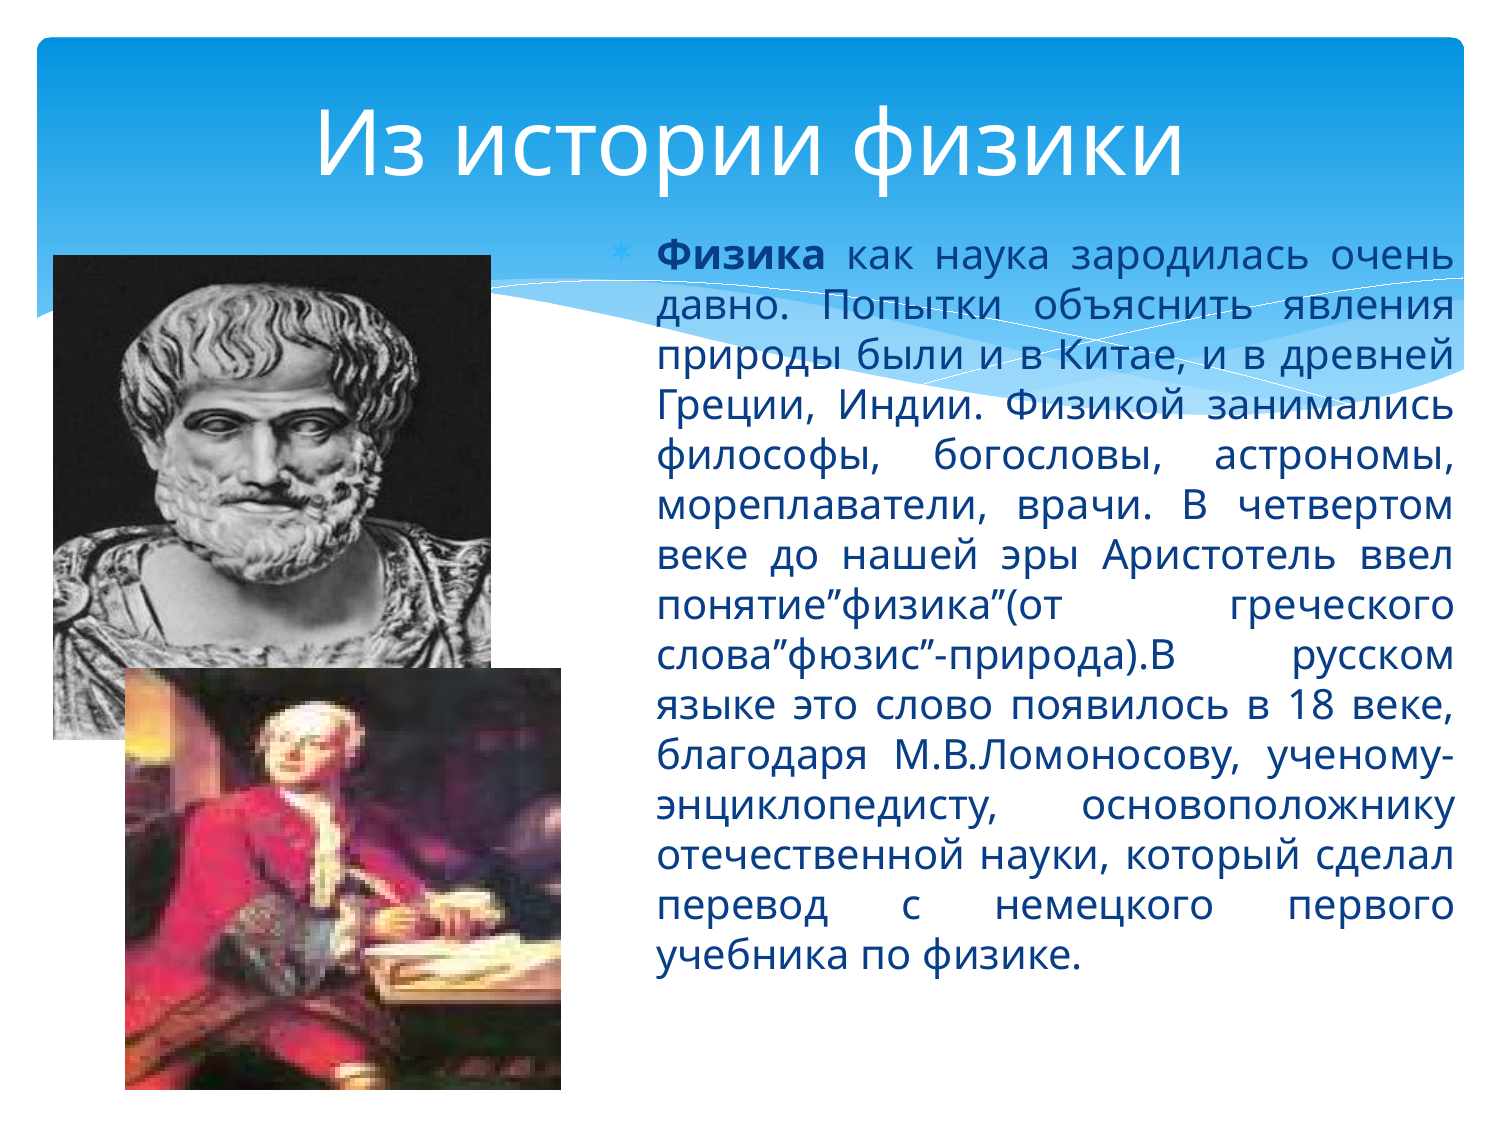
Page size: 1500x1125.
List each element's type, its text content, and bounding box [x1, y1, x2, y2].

title Из истории физики [75, 45, 1425, 233]
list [52, 255, 491, 740]
list Физика как наука зародилась очень давно. Попытки объяснить явления природы были и в Китае, и в древней Греции, Индии. Физикой занимались философы, богословы, астрономы, мореплаватели, врачи. В четвертом веке до нашей эры Аристотель ввел понятие’’физика’’(от греческого слова’’фюзис’’-природа).В русском языке это слово появилось в 18 веке, благодаря М.В.Ломоносову, ученому-энциклопедисту, основоположнику отечественной науки, который сделал перевод с немецкого первого учебника по физике. [596, 220, 1471, 1006]
picture [124, 668, 562, 1090]
